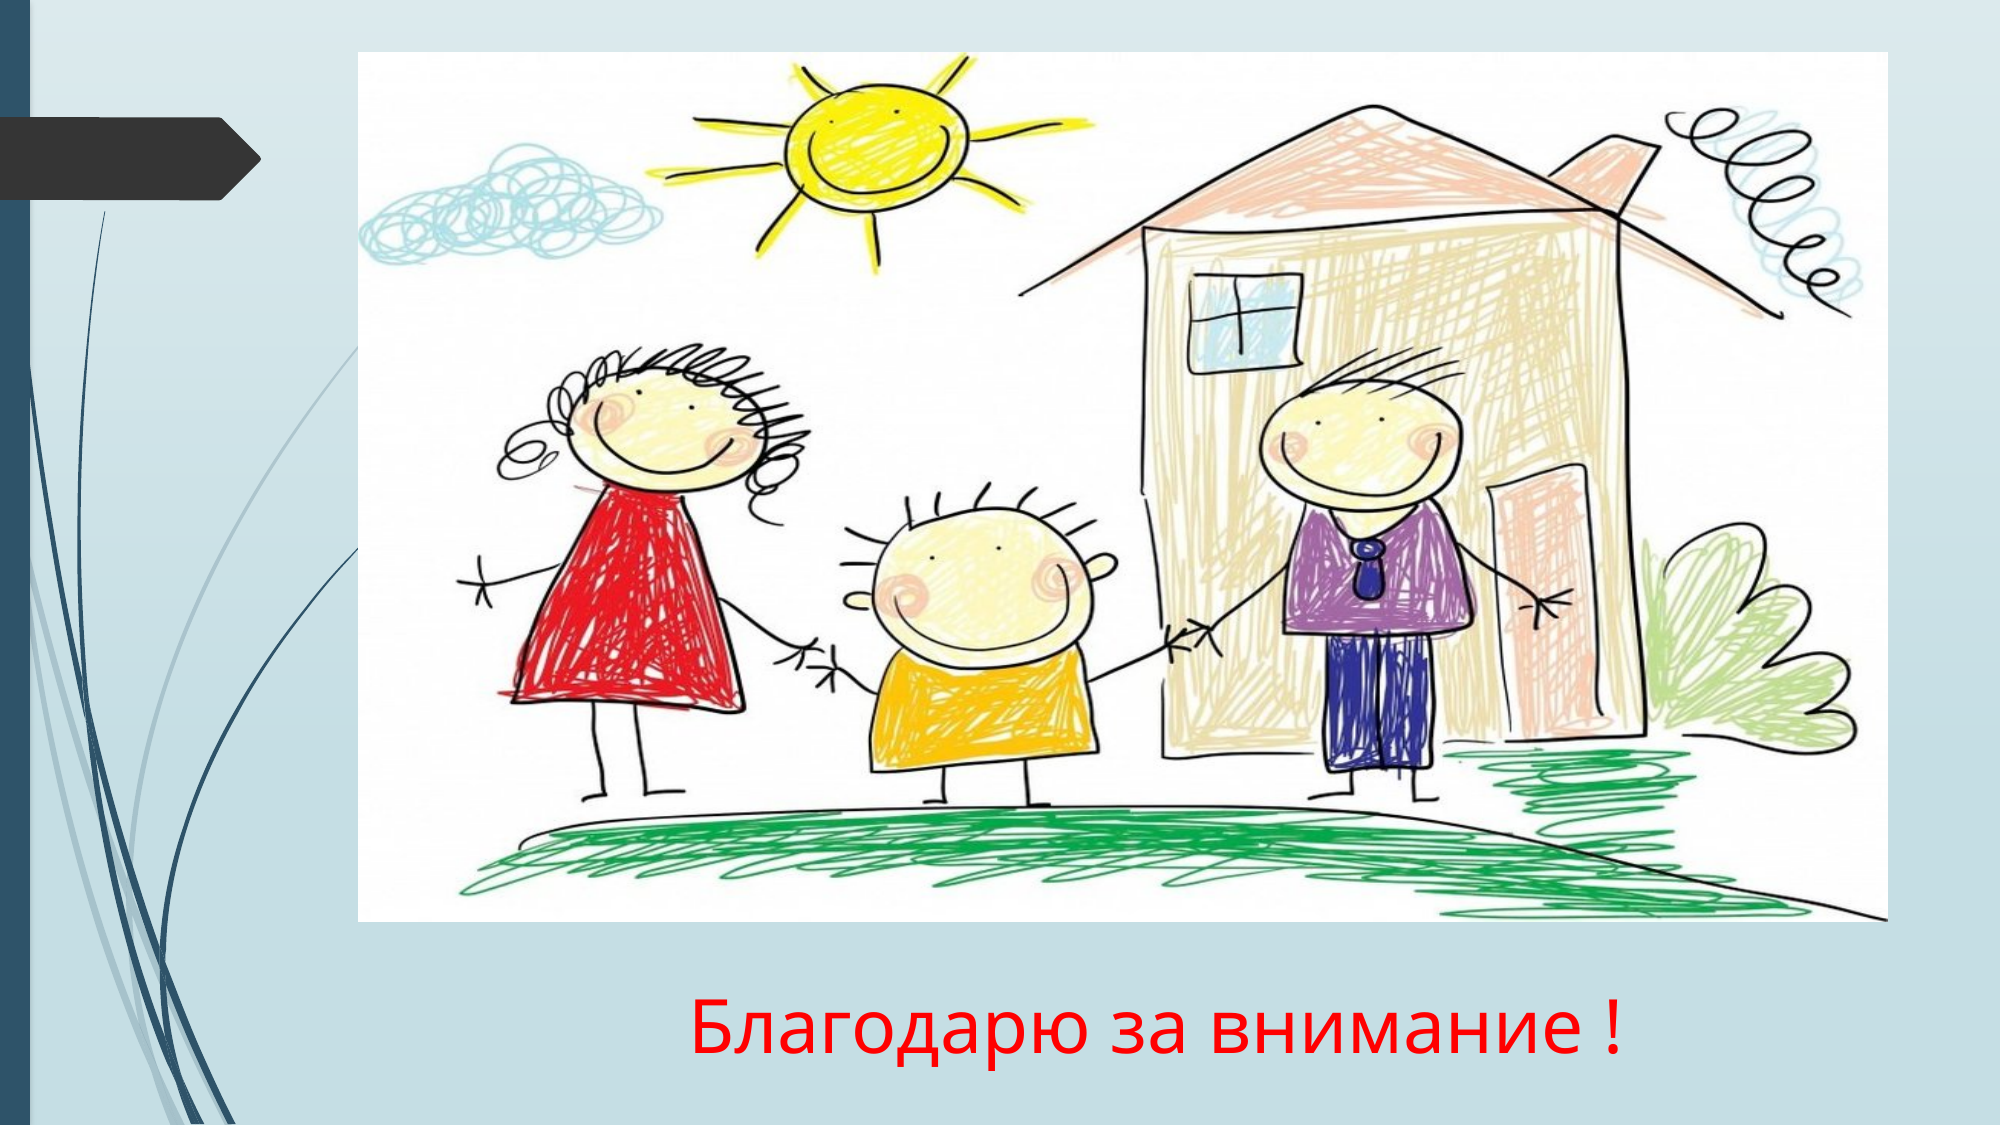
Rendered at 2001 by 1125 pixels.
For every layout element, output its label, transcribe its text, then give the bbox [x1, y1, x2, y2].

picture [358, 52, 1888, 922]
title Благодарю за внимание ! [425, 971, 1888, 1103]
